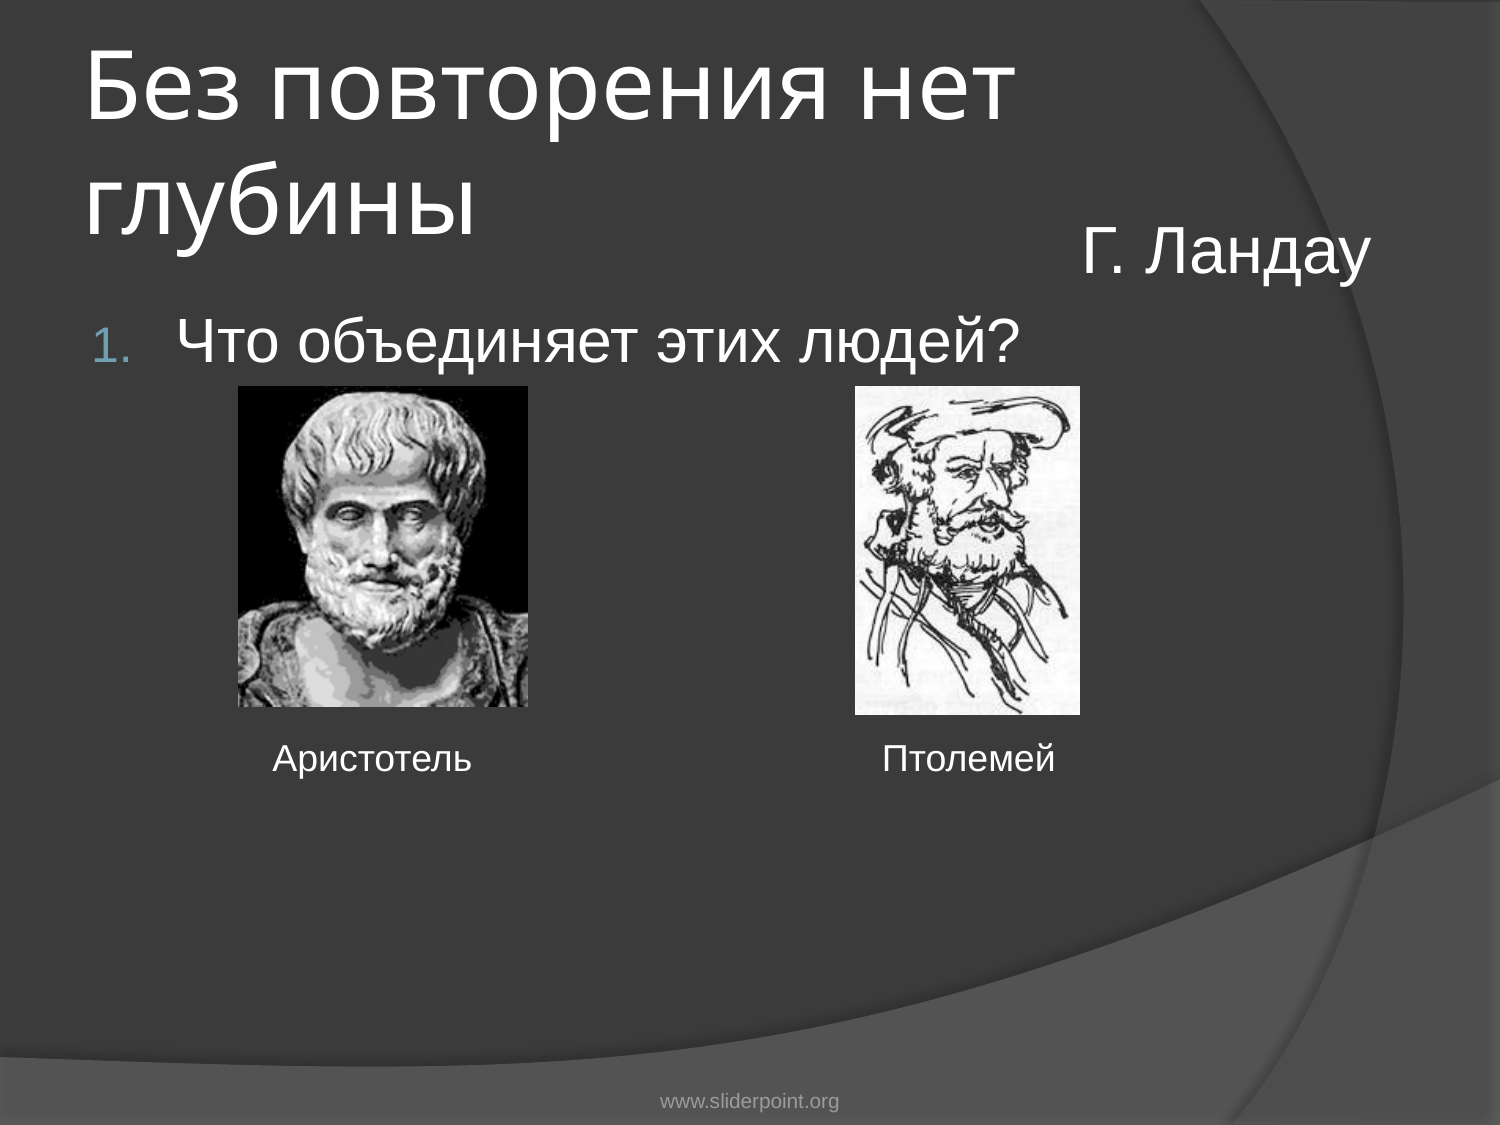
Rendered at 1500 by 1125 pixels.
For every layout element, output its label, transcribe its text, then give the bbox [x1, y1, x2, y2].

footer www.sliderpoint.org [512, 1053, 988, 1114]
title Без повторения нет глубины [74, 44, 1407, 233]
picture [238, 386, 528, 708]
text_box Г. Ландау [1066, 199, 1500, 294]
picture [855, 386, 1080, 715]
text_box Аристотель [257, 726, 540, 787]
list Что объединяет этих людей? [70, 292, 1296, 1013]
text_box Птолемей [867, 726, 1149, 787]
